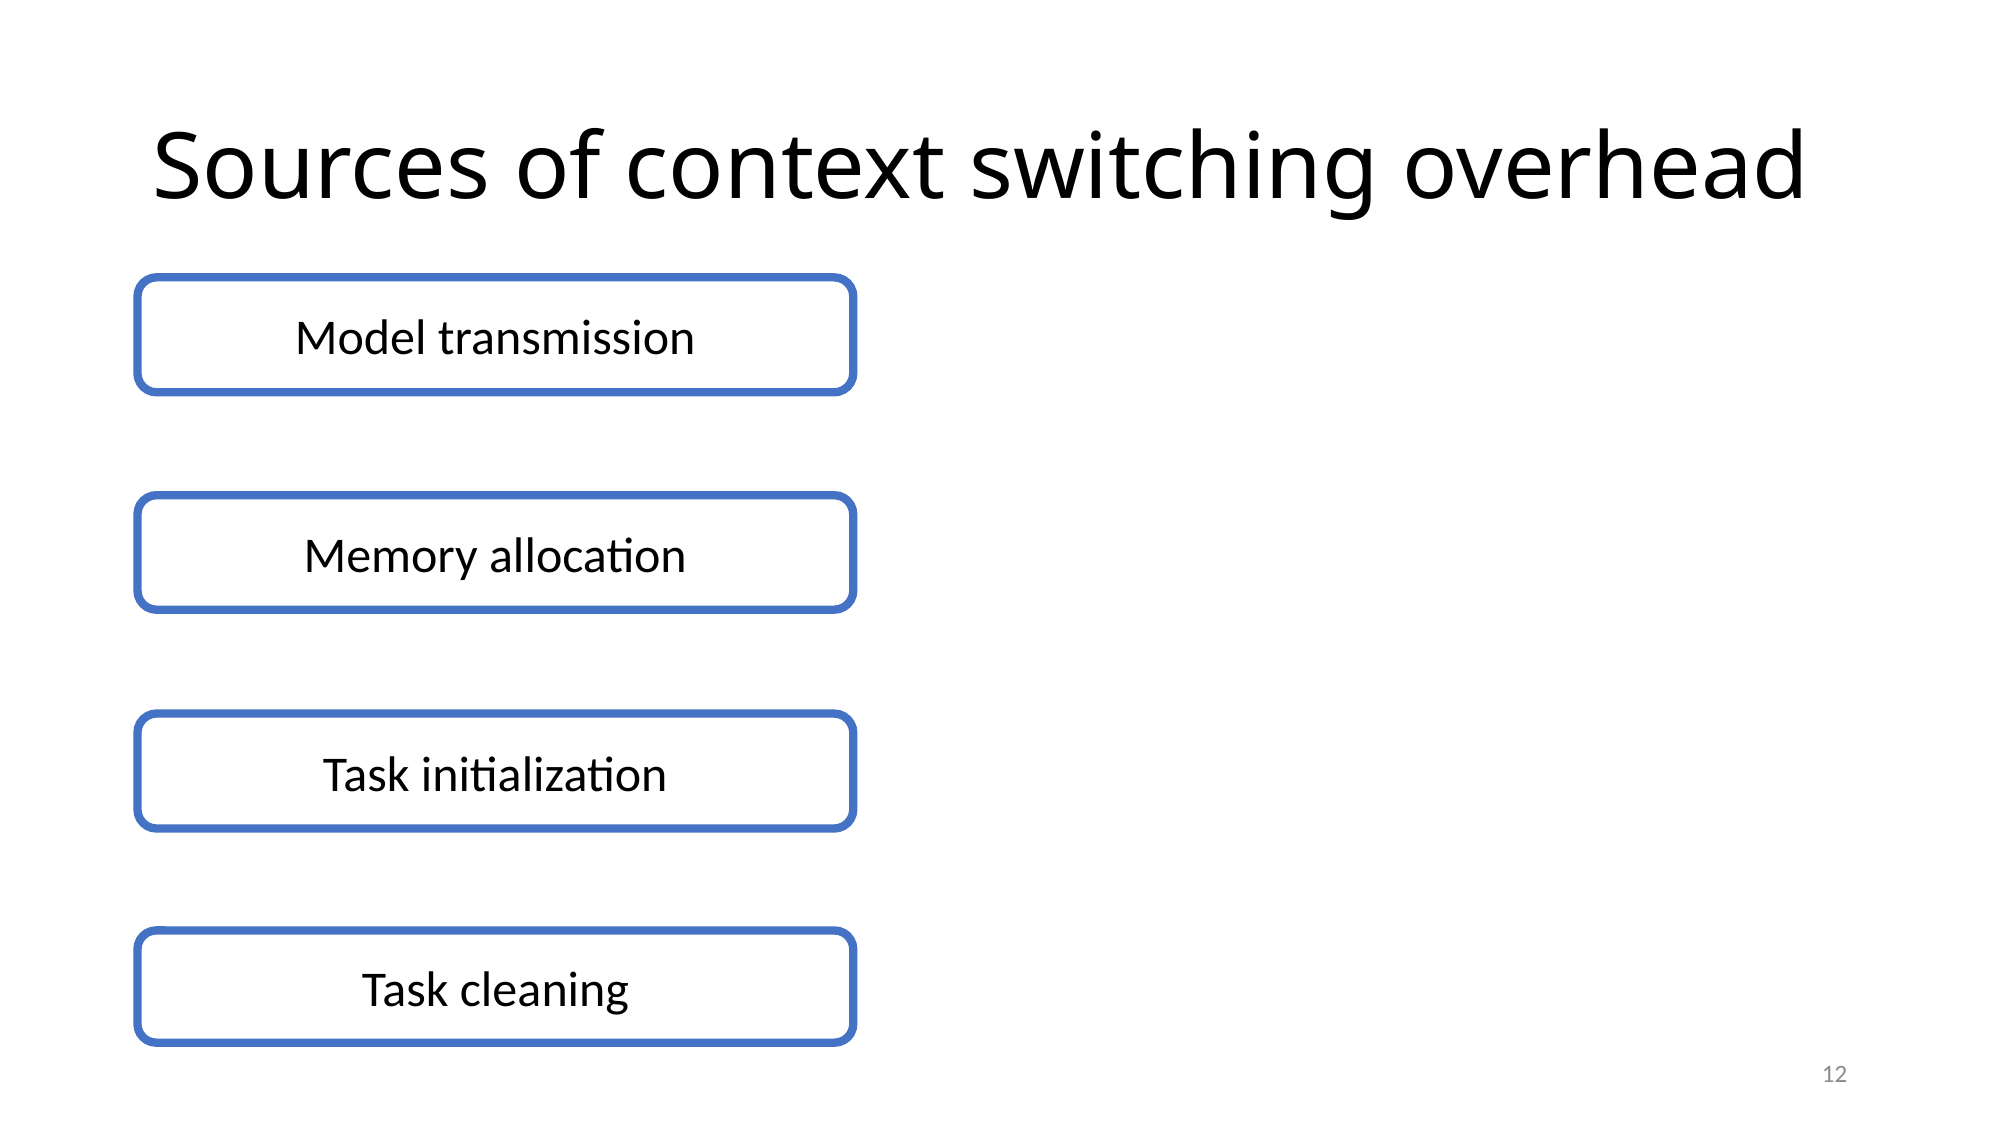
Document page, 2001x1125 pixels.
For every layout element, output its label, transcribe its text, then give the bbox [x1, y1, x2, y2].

text_box Task initialization [136, 712, 855, 830]
title Sources of context switching overhead [137, 59, 1863, 278]
text_box Model transmission [136, 276, 855, 394]
text_box Task cleaning [136, 929, 855, 1044]
text_box Memory allocation [136, 494, 855, 611]
slide_number 12 [1412, 1042, 1863, 1103]
